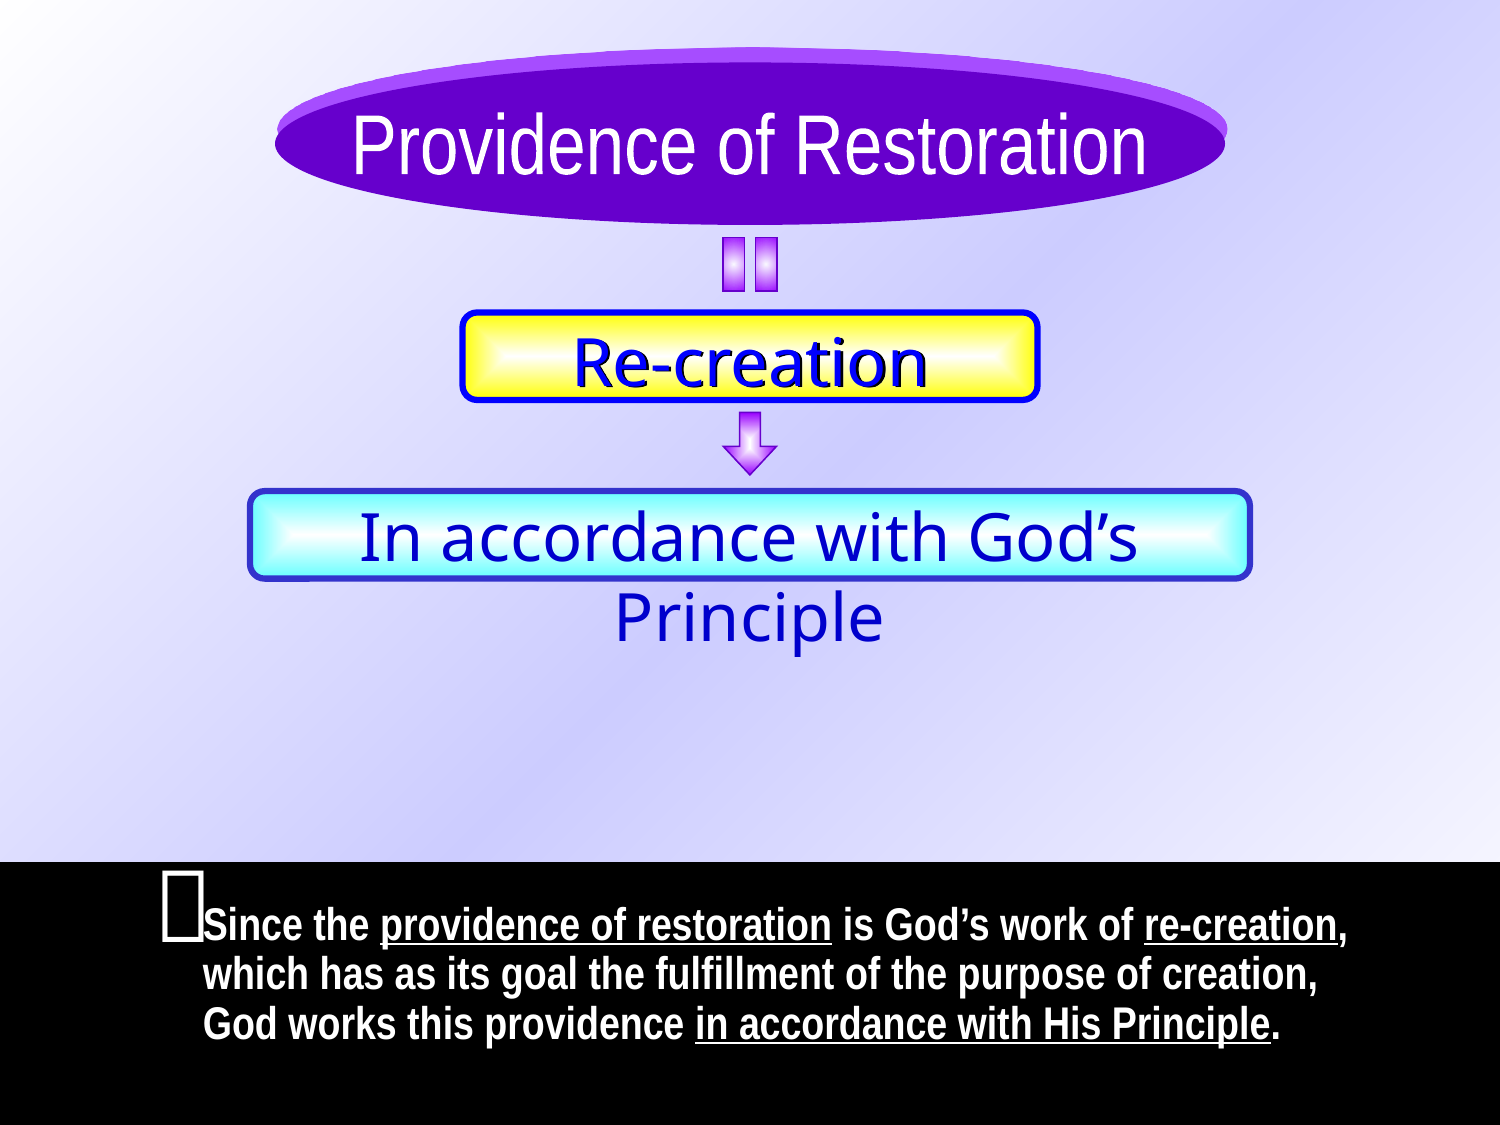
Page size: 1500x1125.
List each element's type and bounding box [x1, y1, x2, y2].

text_box [249, 487, 1251, 583]
text_box [462, 312, 1038, 408]
text_box [723, 416, 777, 475]
text_box [138, 887, 1401, 1058]
text_box [274, 62, 1226, 226]
text_box [722, 237, 777, 292]
text_box [0, 862, 1500, 1125]
